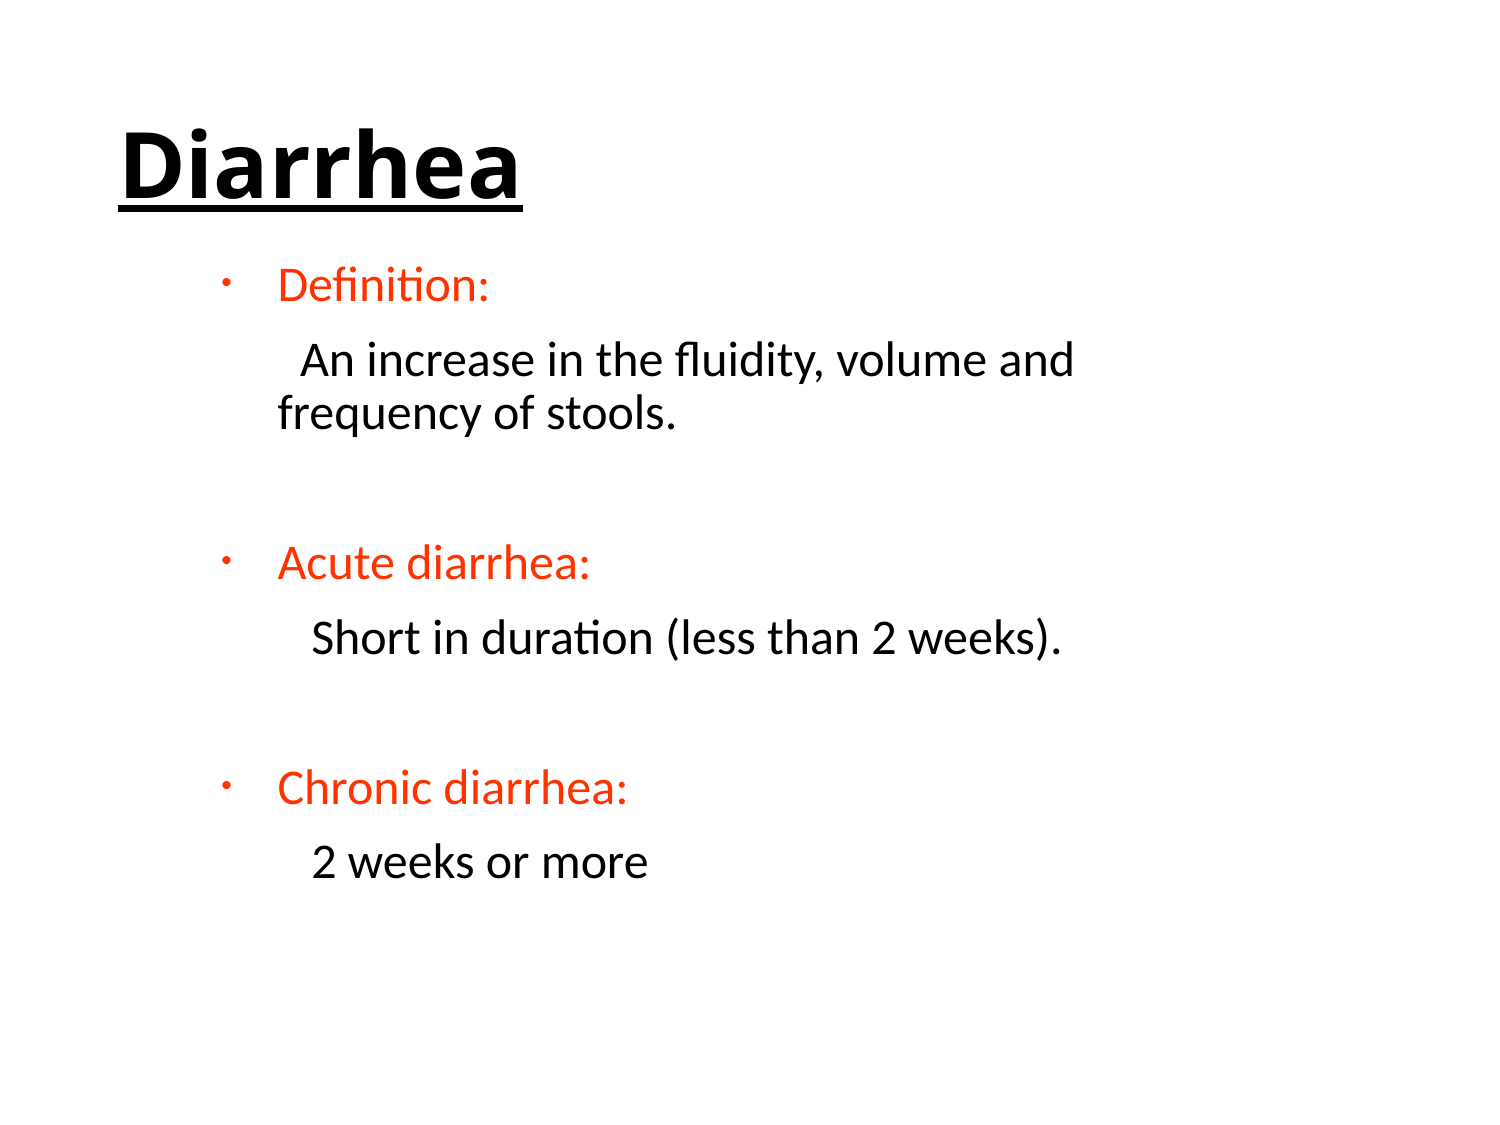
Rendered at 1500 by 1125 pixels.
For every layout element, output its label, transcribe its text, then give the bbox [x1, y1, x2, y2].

title Diarrhea [103, 59, 1397, 278]
list Definition: An increase in the fluidity, volume and frequency of stools. Acute diarrhea: Short in duration (less than 2 weeks). Chronic diarrhea: 2 weeks or more [206, 250, 1285, 1001]
